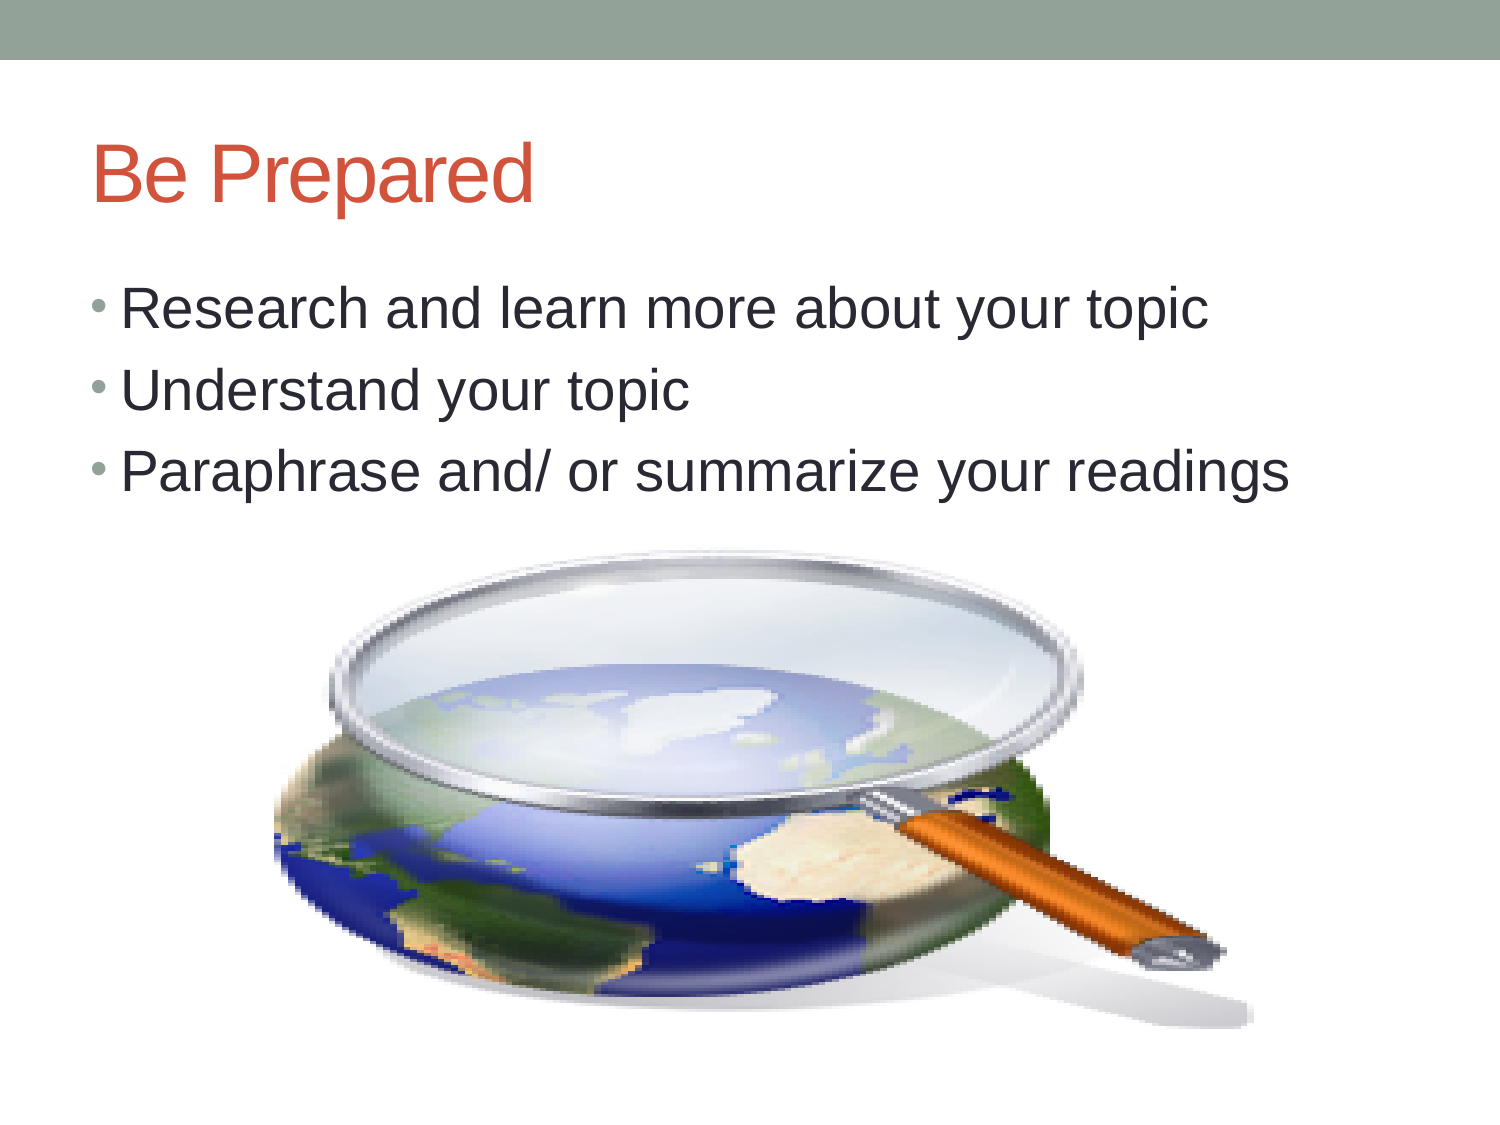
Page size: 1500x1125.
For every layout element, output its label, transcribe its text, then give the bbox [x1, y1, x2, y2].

picture [124, 524, 1351, 1051]
title Be Prepared [75, 87, 1425, 250]
list Research and learn more about your topic Understand your topic Paraphrase and/ or summarize your readings [75, 262, 1425, 1063]
